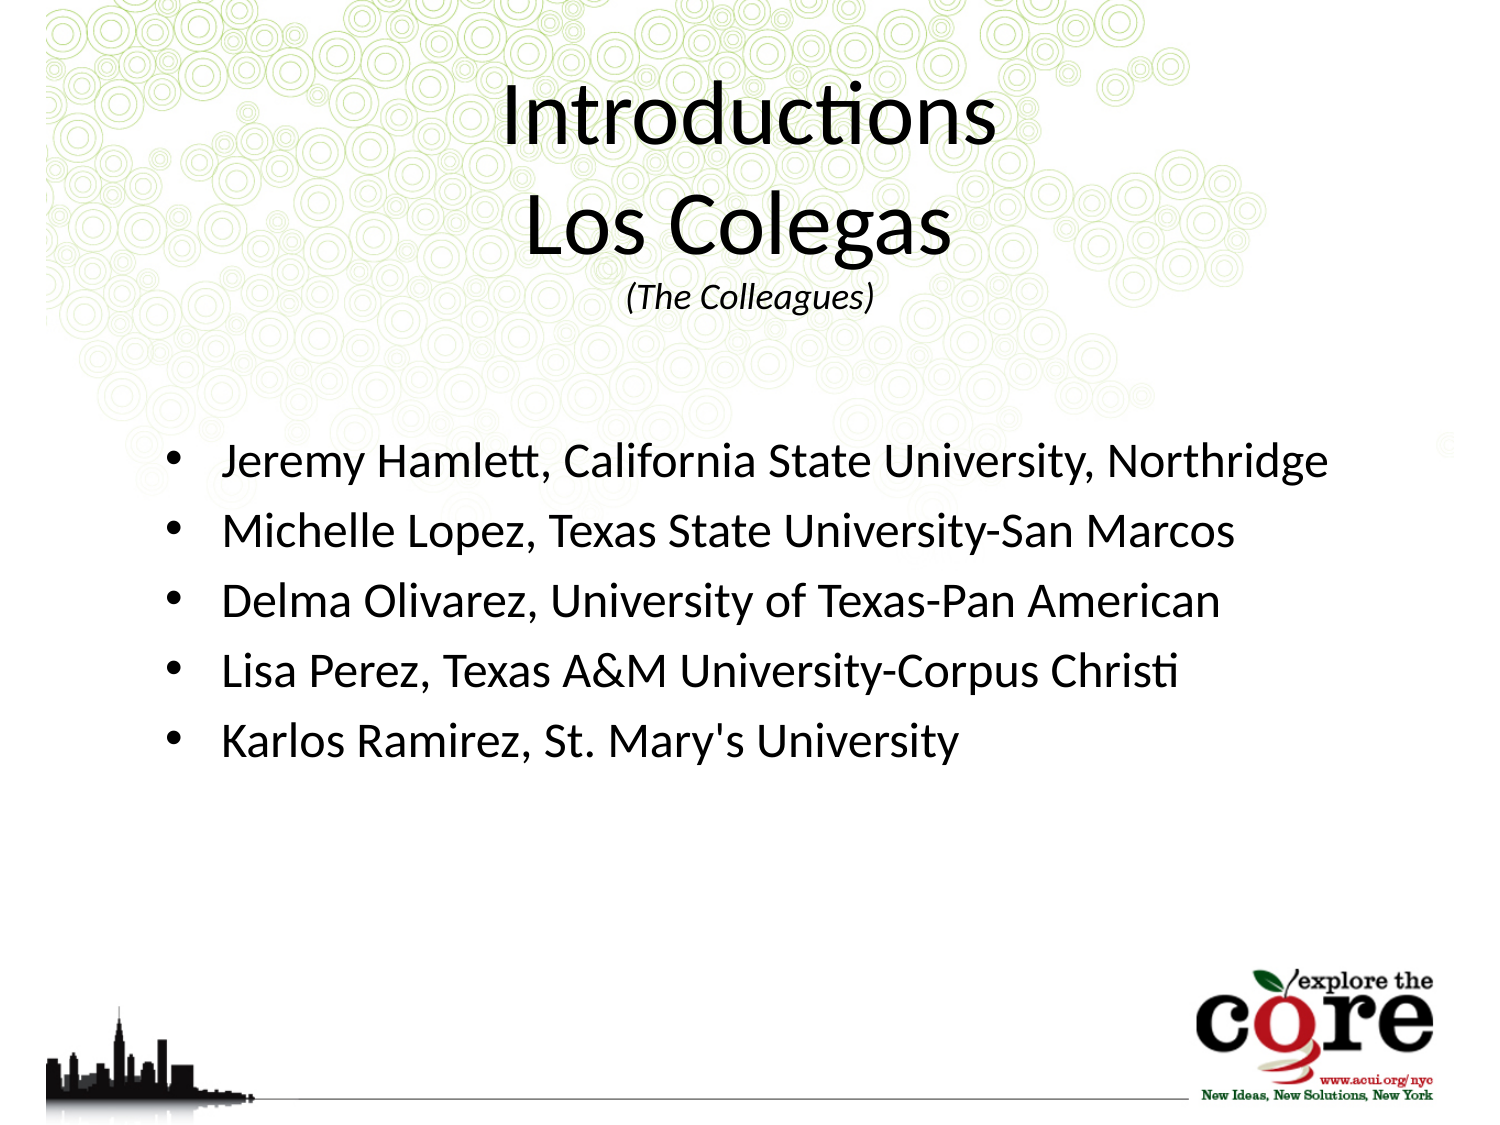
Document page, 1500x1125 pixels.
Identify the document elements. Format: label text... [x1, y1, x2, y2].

picture [46, 0, 1454, 1125]
title Introductions Los Colegas (The Colleagues) [74, 44, 1426, 326]
list Jeremy Hamlett, California State University, Northridge Michelle Lopez, Texas State University-San Marcos Delma Olivarez, University of Texas-Pan American Lisa Perez, Texas A&M University-Corpus Christi Karlos Ramirez, St. Mary's University [149, 349, 1363, 963]
